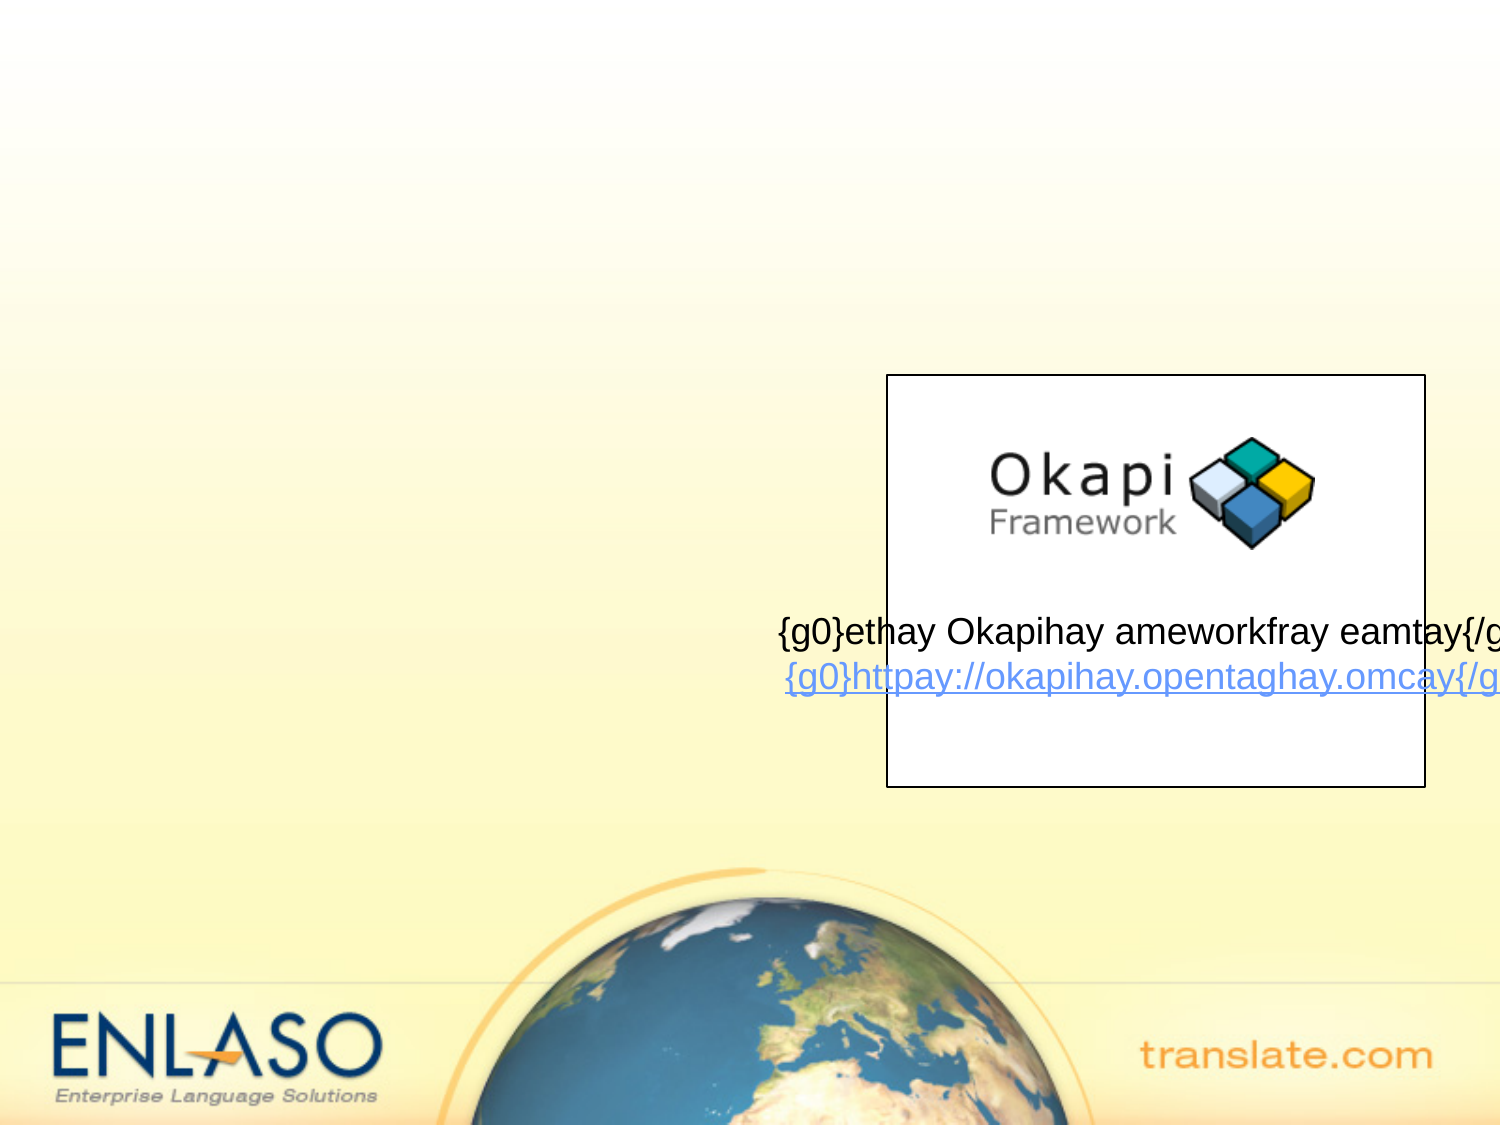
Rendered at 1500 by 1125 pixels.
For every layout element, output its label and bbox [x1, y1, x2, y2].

text_box [887, 374, 1426, 788]
picture [802, 671, 812, 687]
picture [1483, 671, 1493, 687]
picture [1490, 626, 1500, 642]
picture [1427, 634, 1437, 642]
picture [0, 0, 1500, 1125]
picture [1426, 679, 1431, 687]
picture [1426, 626, 1437, 633]
